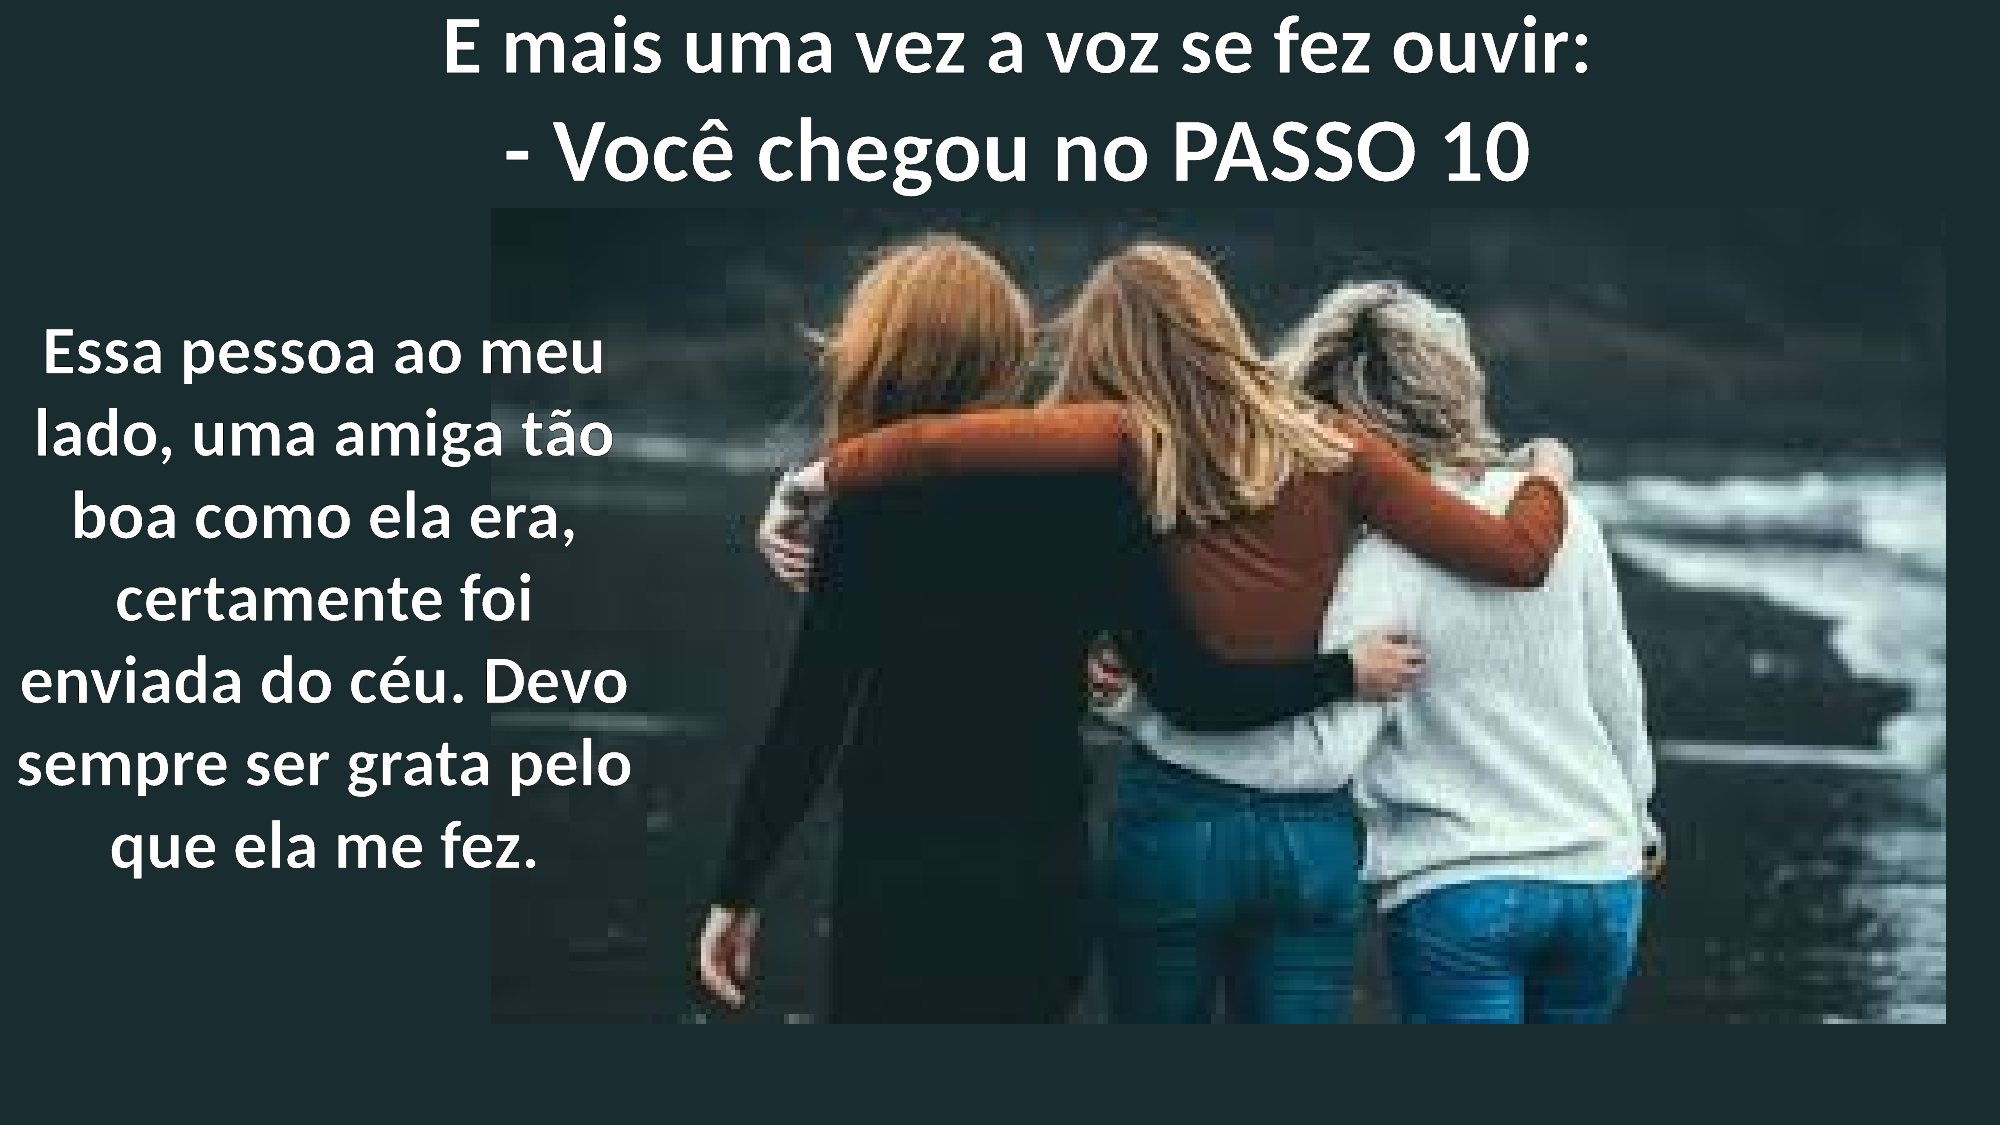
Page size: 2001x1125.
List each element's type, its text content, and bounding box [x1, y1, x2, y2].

picture [1408, 1015, 1425, 1024]
picture [491, 208, 1946, 1024]
text_box E mais uma vez a voz se fez ouvir: - Você chegou no PASSO 10 [35, 0, 2000, 207]
text_box Essa pessoa ao meu lado, uma amiga tão boa como ela era, certamente foi enviada do céu. Devo sempre ser grata pelo que ela me fez. [0, 297, 491, 890]
